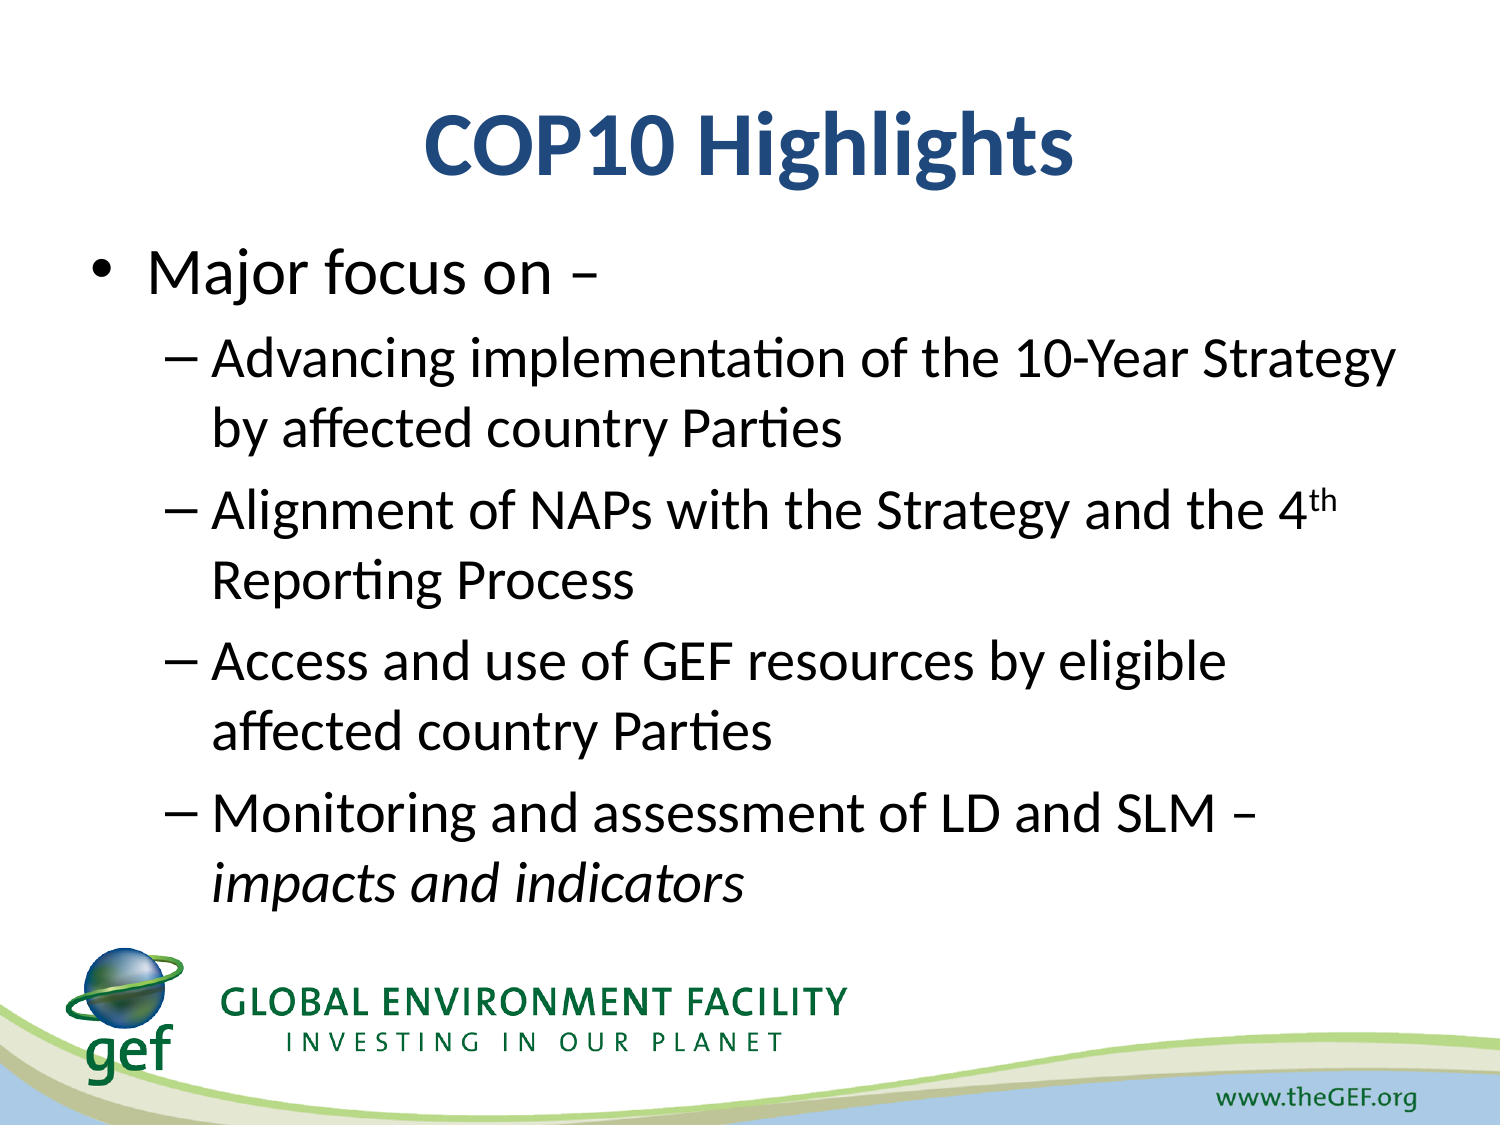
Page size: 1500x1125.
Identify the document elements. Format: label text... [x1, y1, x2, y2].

list Major focus on – Advancing implementation of the 10-Year Strategy by affected country Parties Alignment of NAPs with the Strategy and the 4th Reporting Process Access and use of GEF resources by eligible affected country Parties Monitoring and assessment of LD and SLM – impacts and indicators [74, 219, 1426, 963]
title COP10 Highlights [74, 44, 1426, 219]
picture [0, 920, 1500, 1125]
